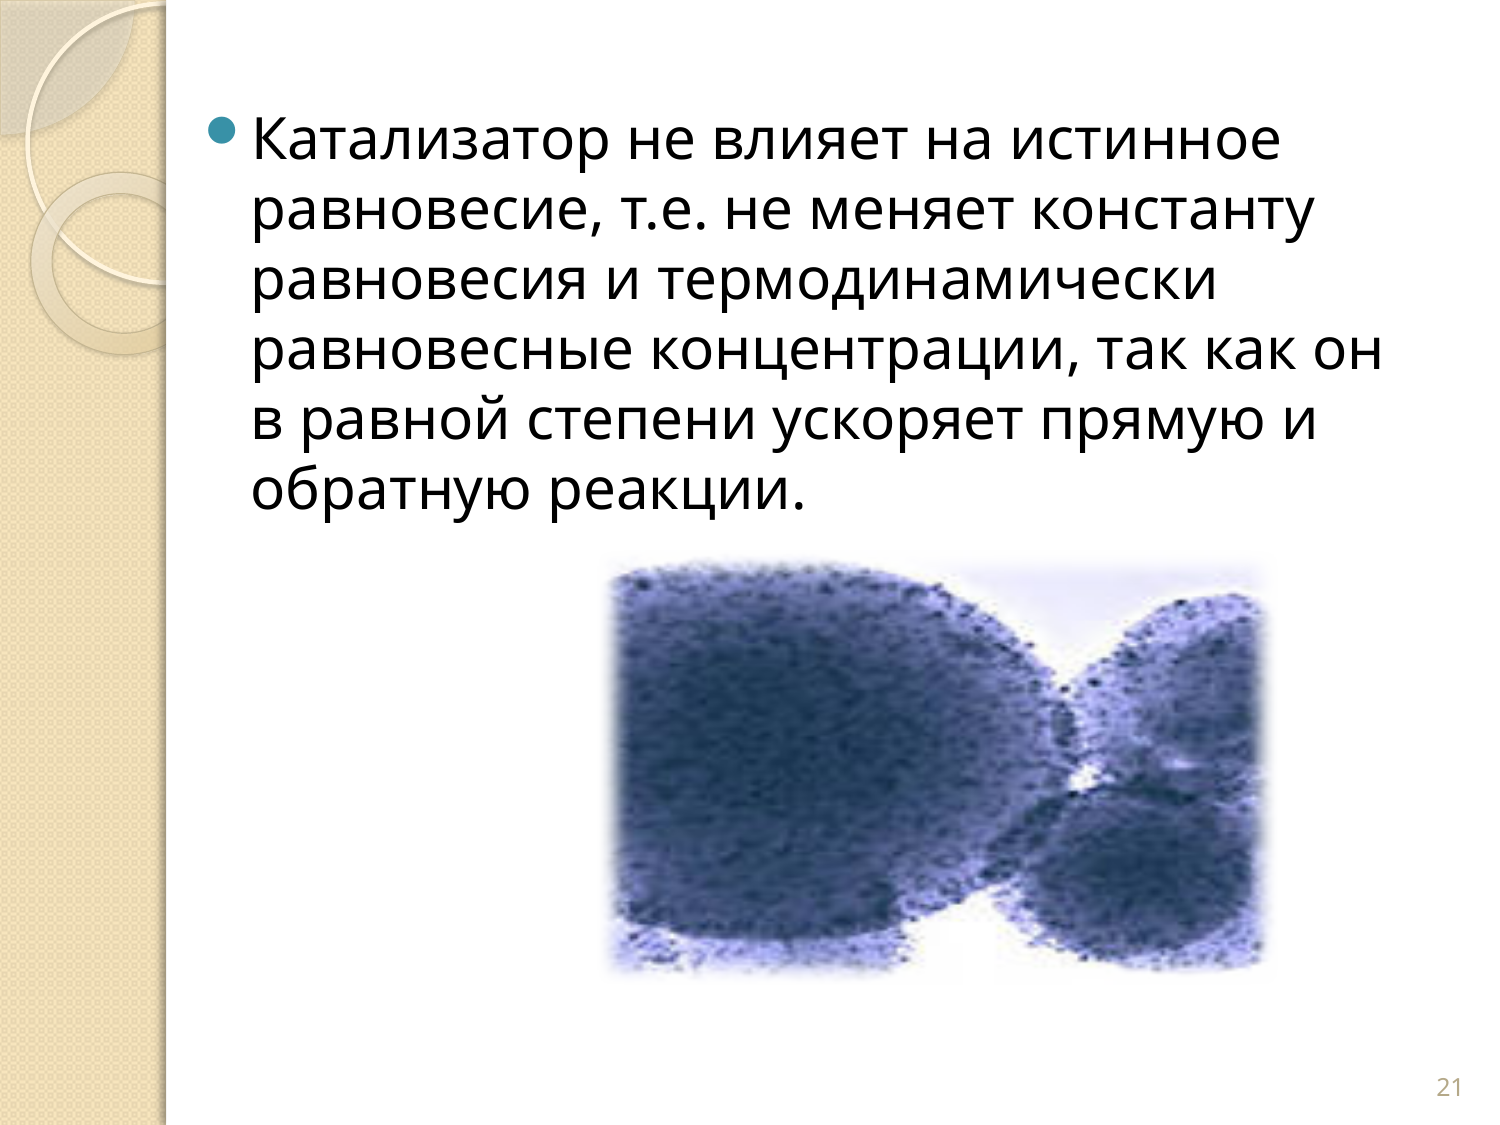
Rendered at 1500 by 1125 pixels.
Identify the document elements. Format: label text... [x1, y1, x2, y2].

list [597, 550, 1278, 985]
list Катализатор не влияет на истинное равновесие, т.е. не меняет константу равновесия и термодинамически равновесные концентрации, так как он в равной степени ускоряет прямую и обратную реакции. [175, 93, 1419, 559]
slide_number 21 [1413, 1034, 1488, 1113]
